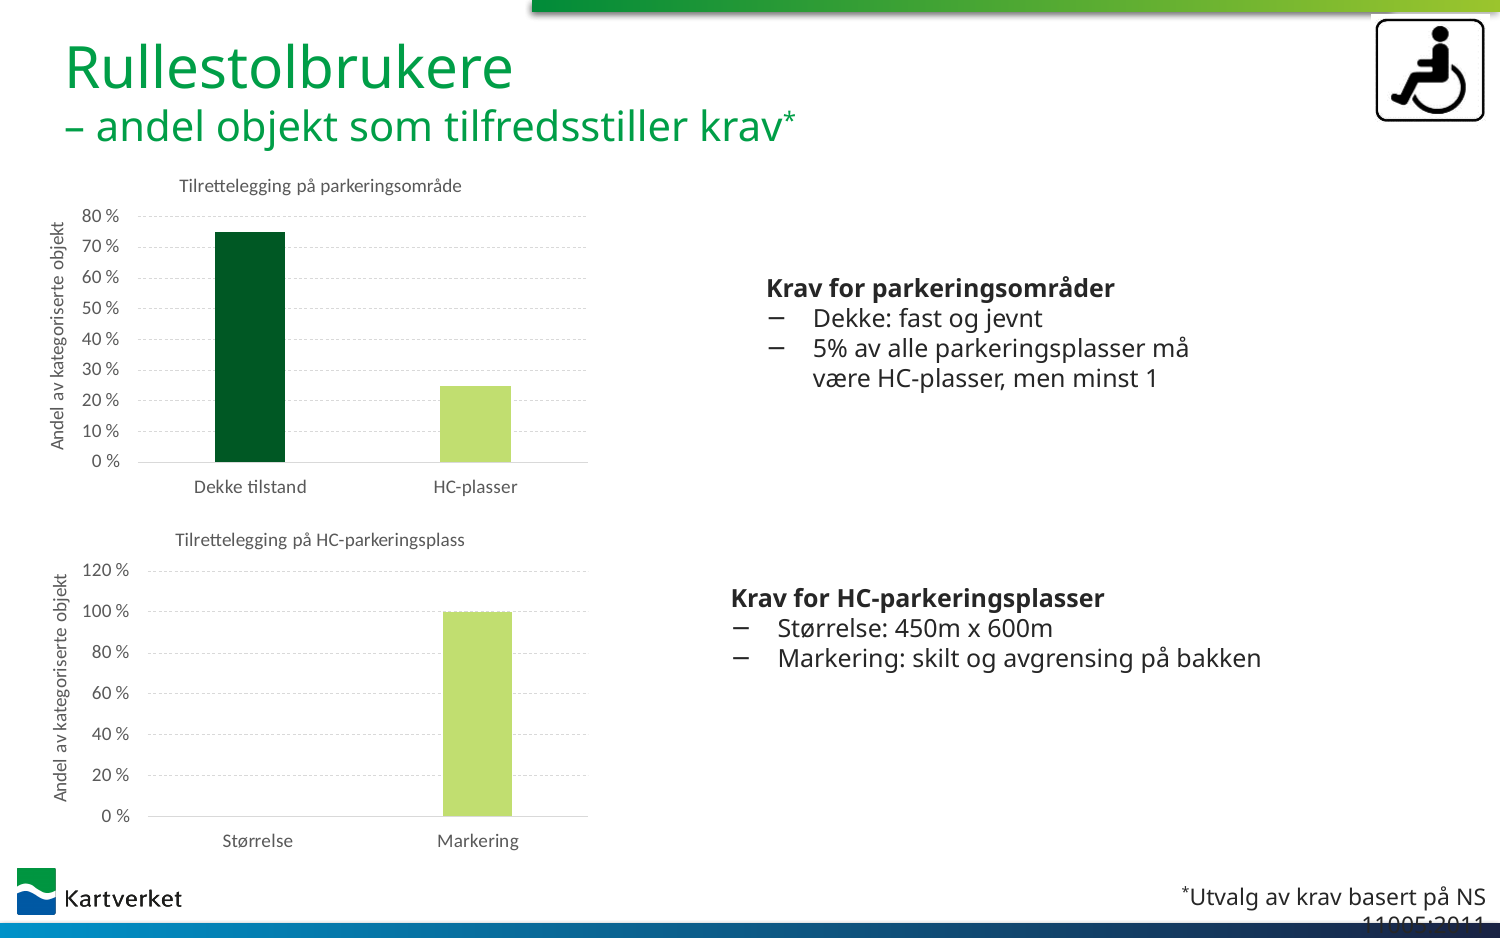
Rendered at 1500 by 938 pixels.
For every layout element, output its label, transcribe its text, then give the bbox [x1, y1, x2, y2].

picture [1371, 13, 1491, 127]
picture [41, 166, 599, 505]
text_box Rullestolbrukere – andel objekt som tilfredsstiller krav* [49, 23, 1431, 158]
picture [41, 520, 599, 859]
text_box Krav for parkeringsområder Dekke: fast og jevnt 5% av alle parkeringsplasser må være HC-plasser, men minst 1 [751, 264, 1232, 400]
text_box *Utvalg av krav basert på NS 11005:2011 [1068, 873, 1500, 938]
text_box Krav for HC-parkeringsplasser Størrelse: 450m x 600m Markering: skilt og avgrensing på bakken [715, 574, 1278, 680]
